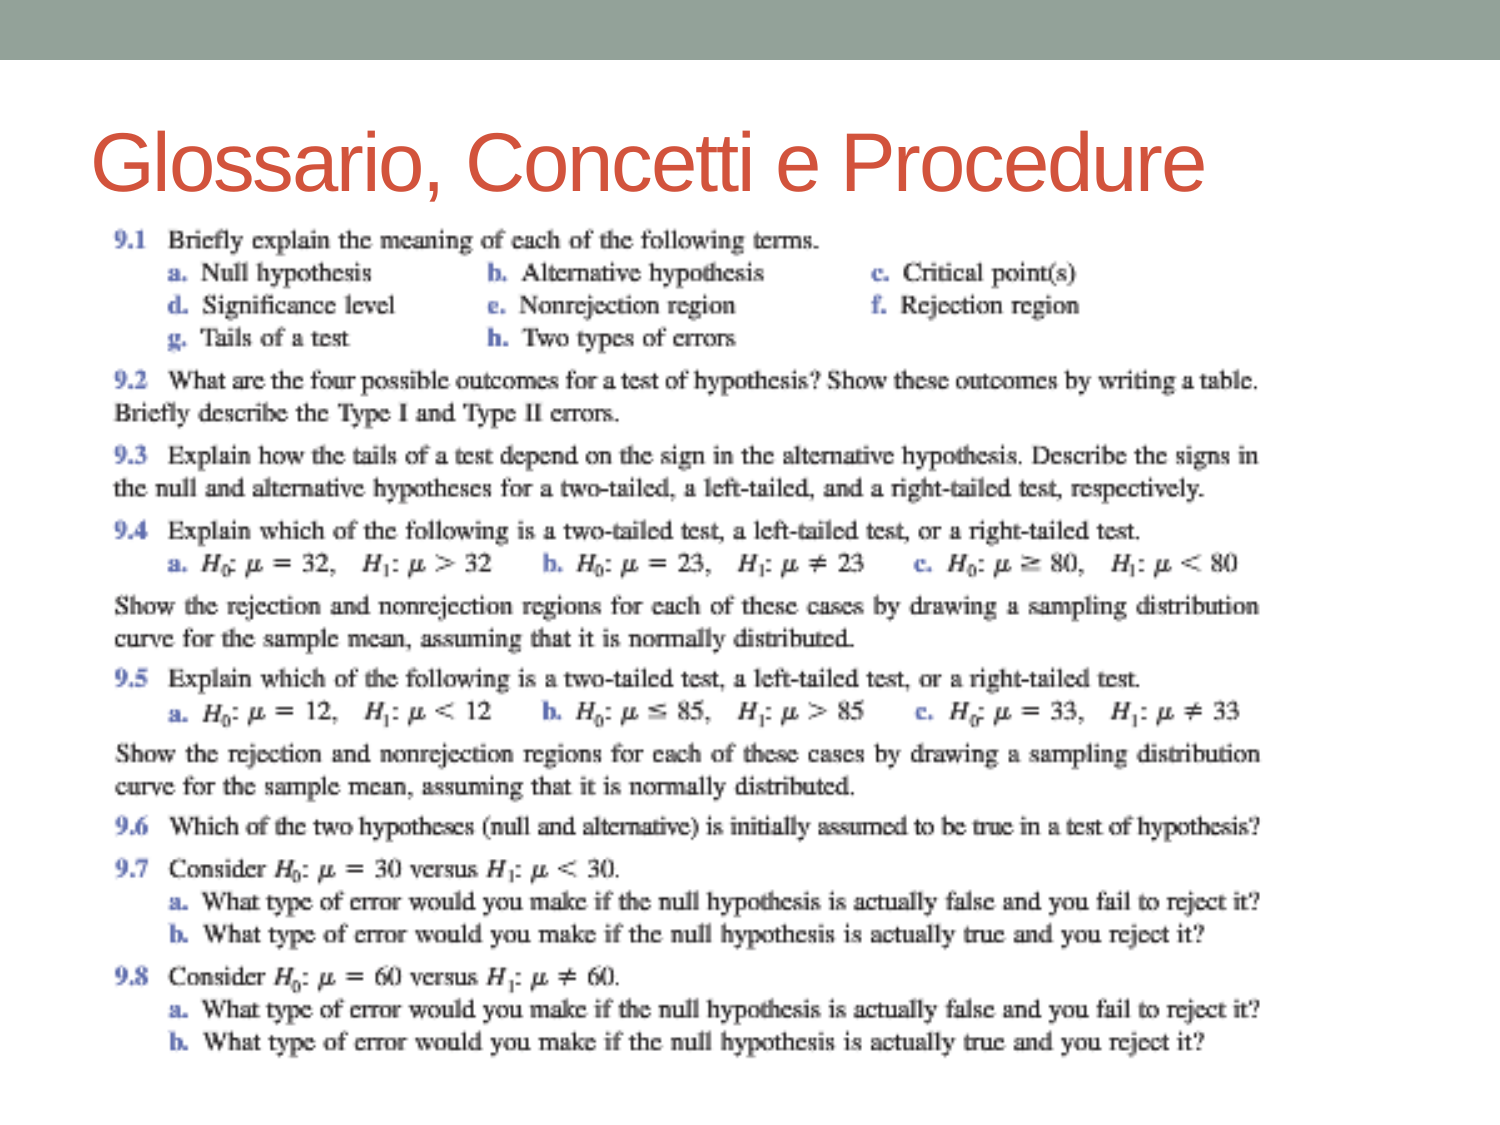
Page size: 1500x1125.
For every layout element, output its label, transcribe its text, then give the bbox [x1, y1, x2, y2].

picture [76, 217, 1330, 1071]
title Glossario, Concetti e Procedure [75, 87, 1425, 229]
